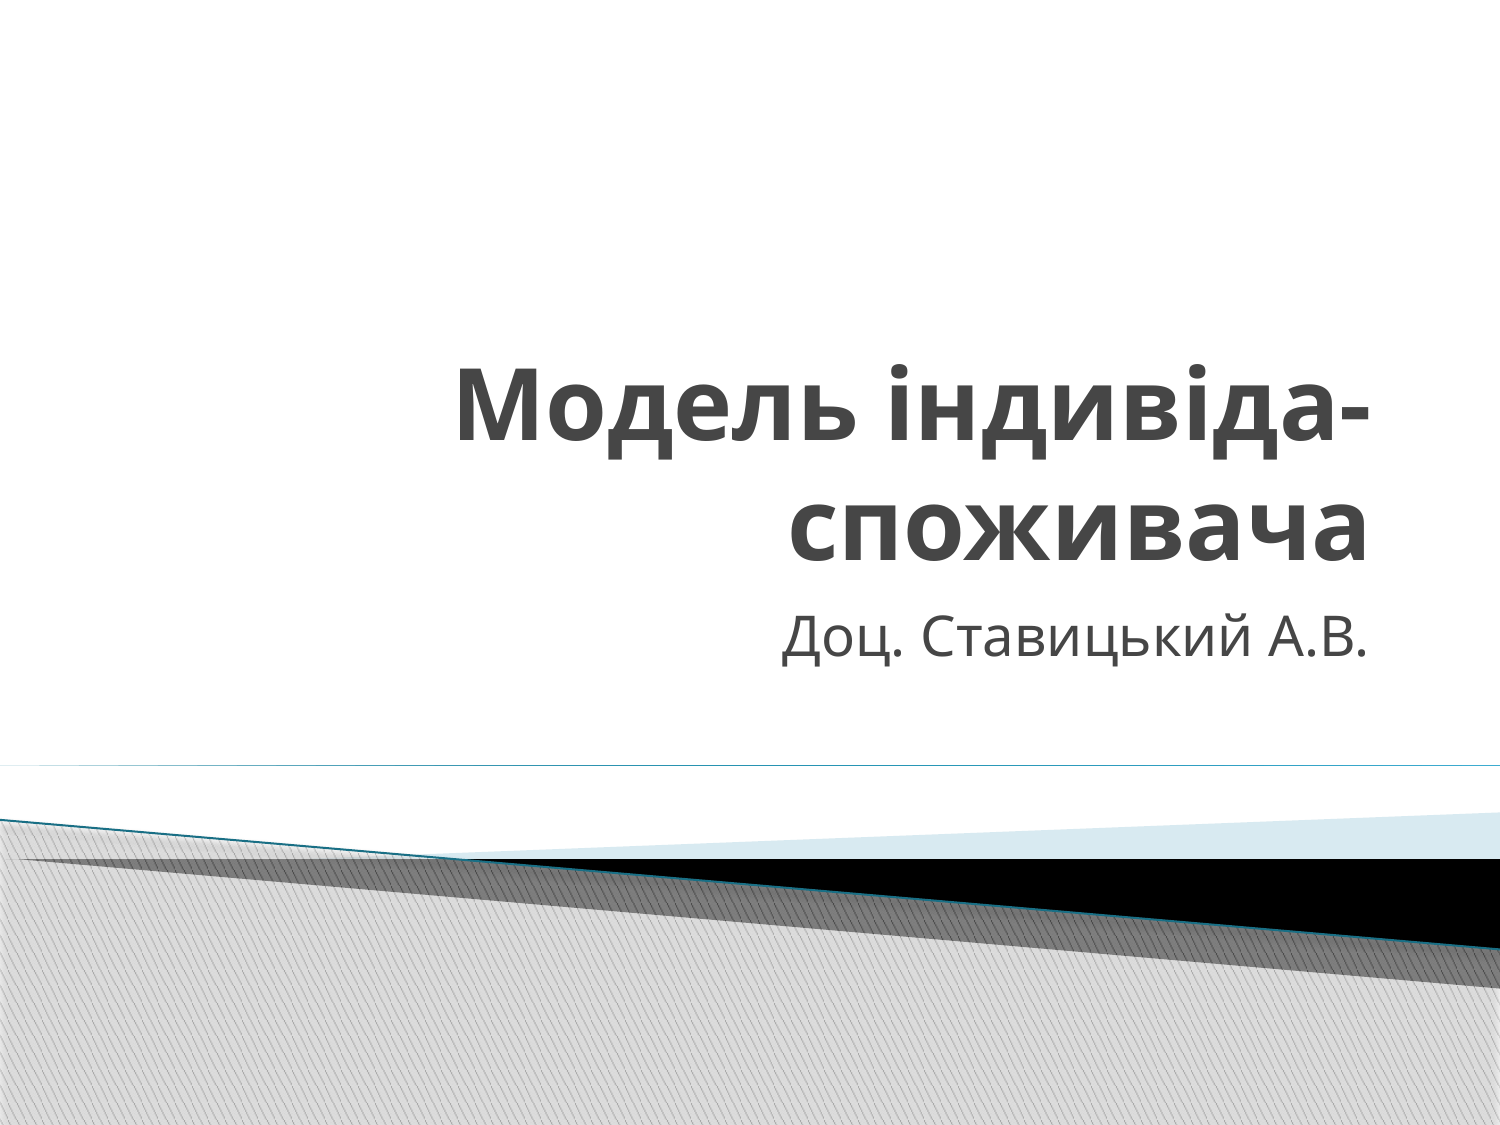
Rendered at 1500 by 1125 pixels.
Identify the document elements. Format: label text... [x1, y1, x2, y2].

subtitle Доц. Ставицький А.В. [112, 592, 1388, 790]
title Модель індивіда-споживача [112, 287, 1388, 588]
picture [5, 859, 1500, 989]
